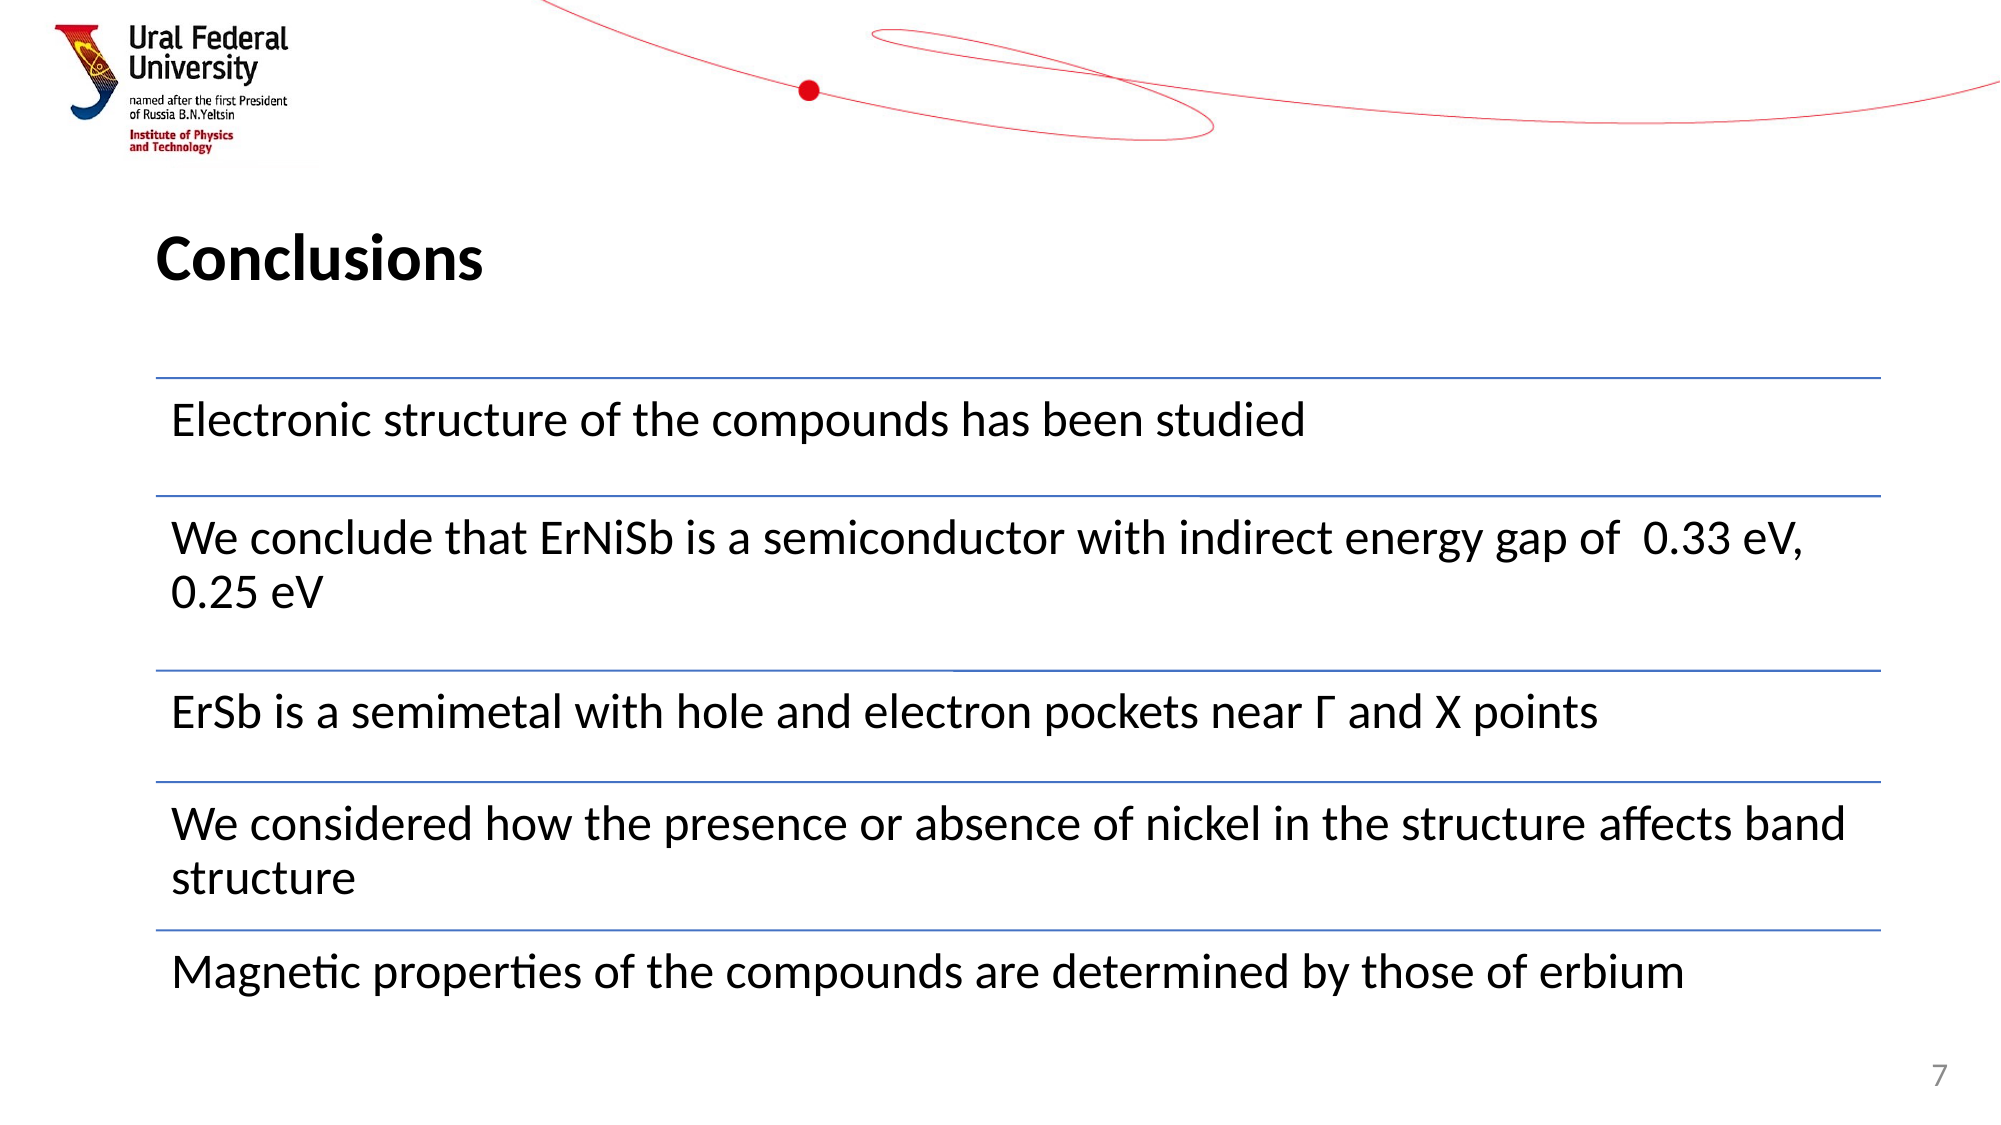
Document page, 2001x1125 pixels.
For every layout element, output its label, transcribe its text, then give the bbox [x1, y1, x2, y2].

slide_number 7 [1512, 1042, 1963, 1103]
picture [0, 0, 2000, 168]
text_box Conclusions [141, 169, 1859, 338]
